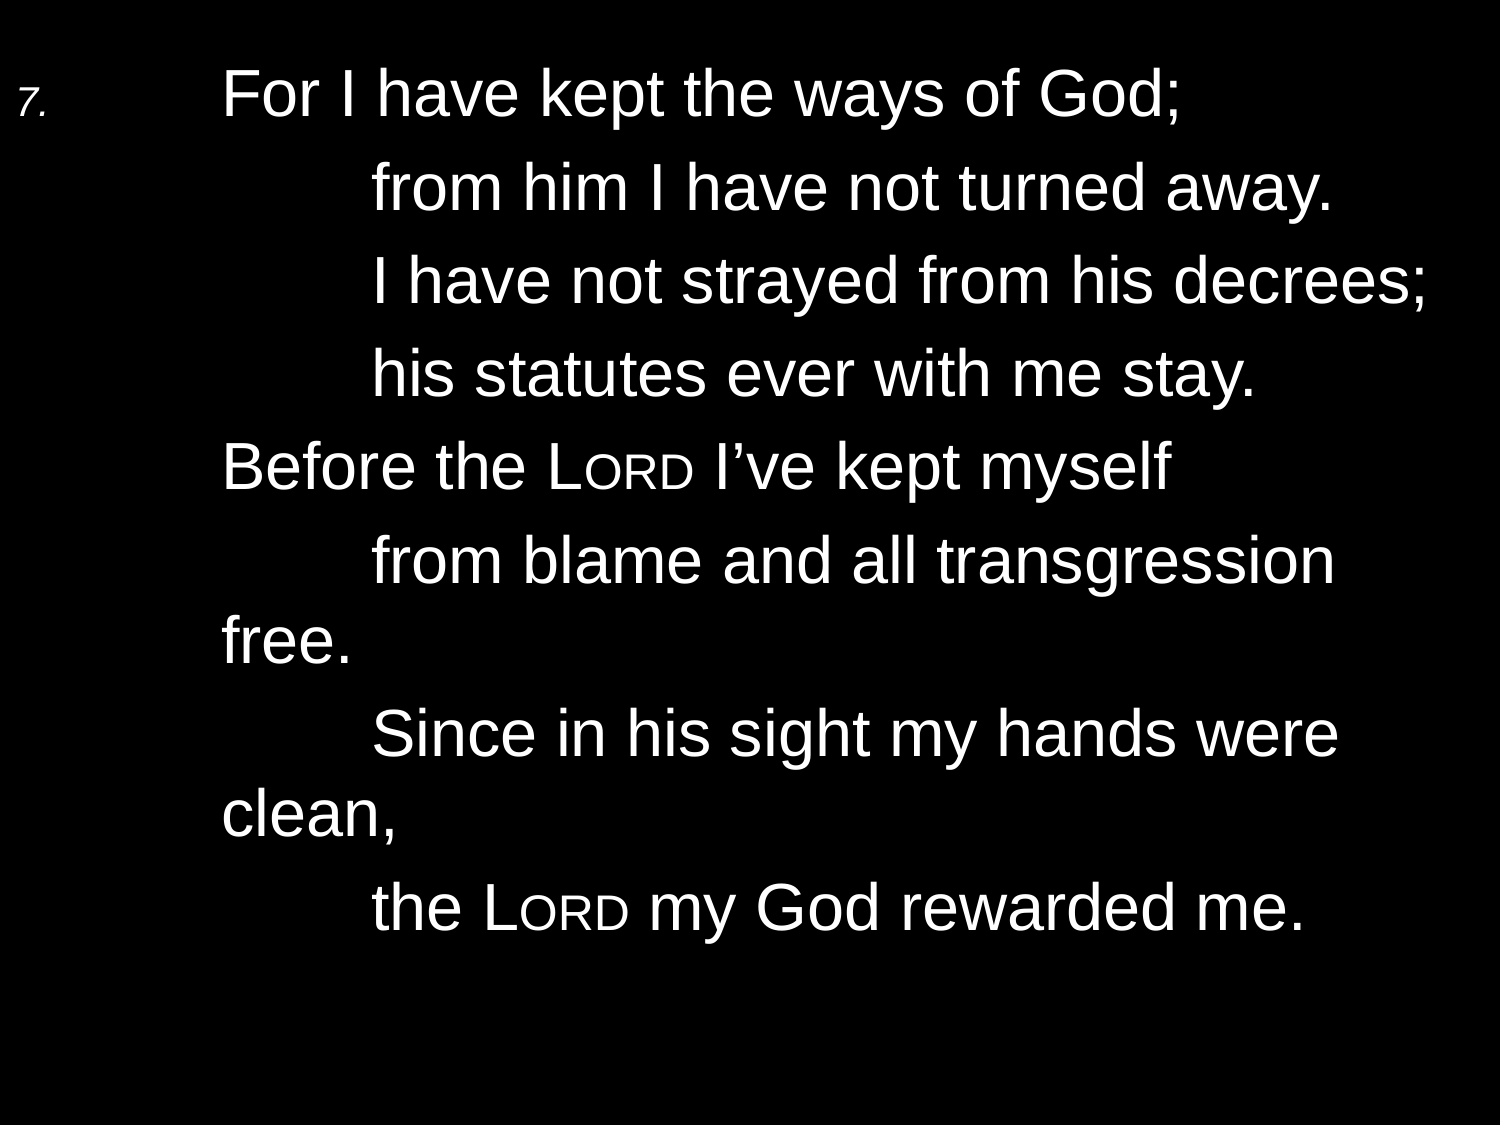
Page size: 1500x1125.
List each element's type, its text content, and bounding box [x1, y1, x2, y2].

list 7. For I have kept the ways of God; from him I have not turned away. I have not strayed from his decrees; his statutes ever with me stay. Before the Lord I’ve kept myself from blame and all transgression free. Since in his sight my hands were clean, the Lord my God rewarded me. [0, 42, 1500, 1047]
